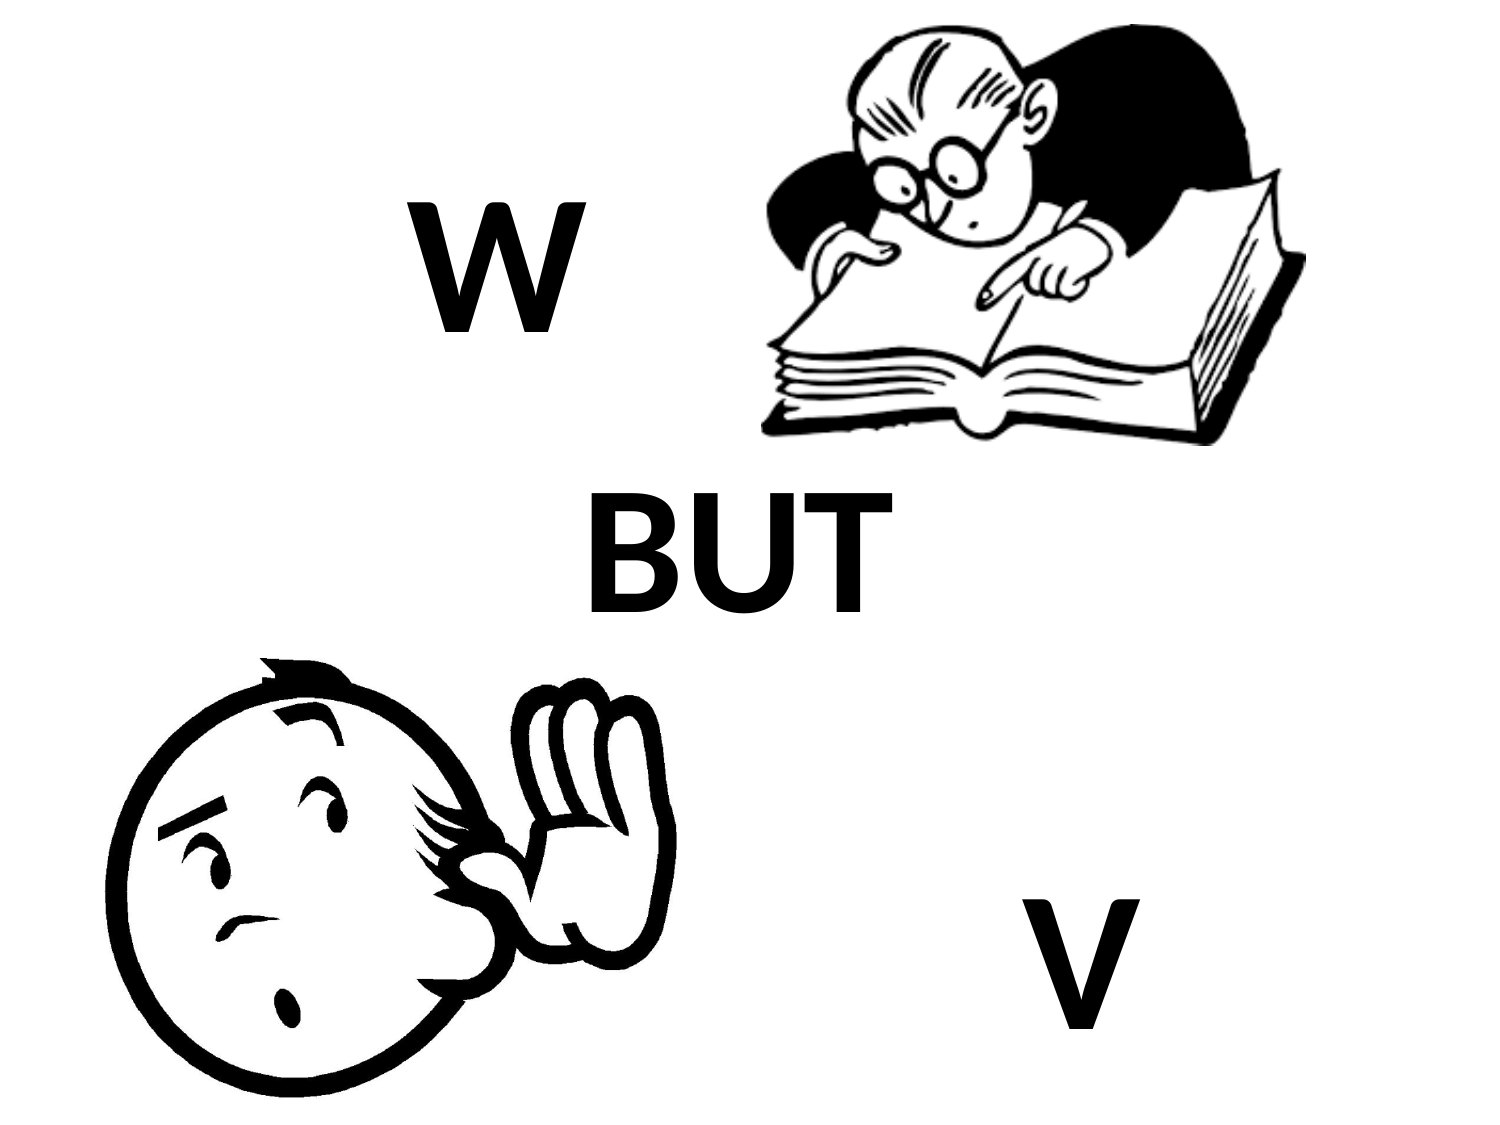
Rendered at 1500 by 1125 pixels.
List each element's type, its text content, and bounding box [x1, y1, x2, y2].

text_box W [391, 124, 603, 380]
text_box BUT [566, 422, 910, 657]
picture [99, 658, 685, 1104]
text_box V [1007, 822, 1157, 1078]
picture [761, 23, 1306, 447]
